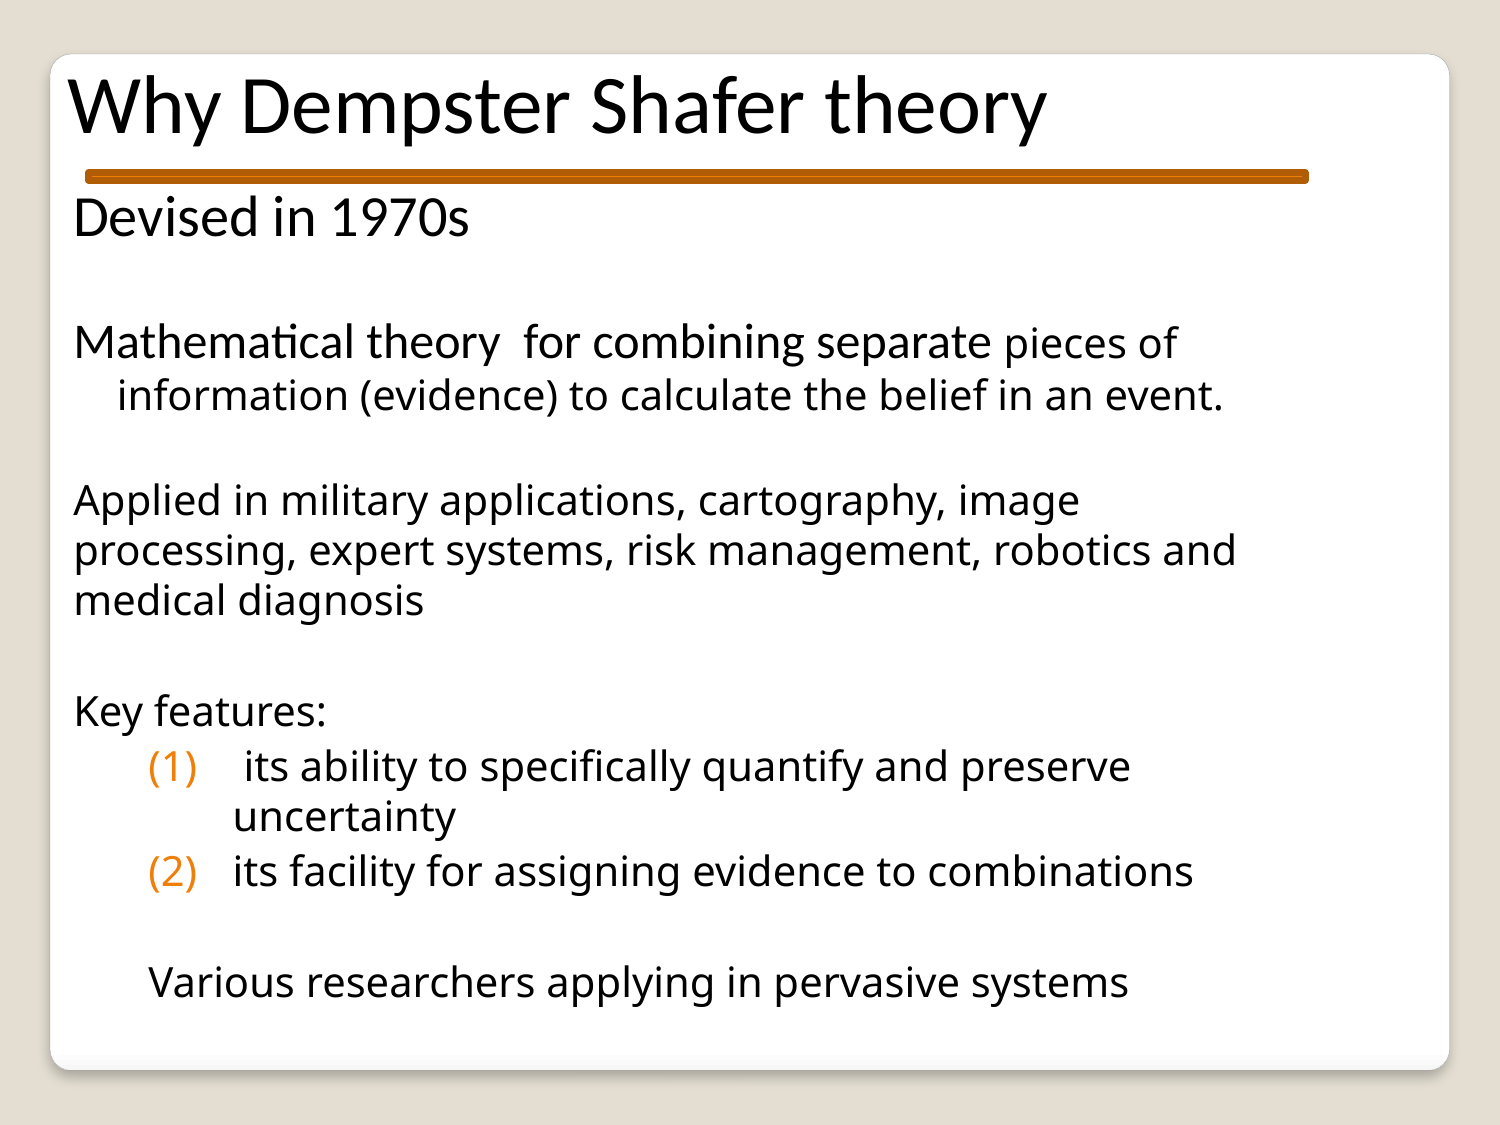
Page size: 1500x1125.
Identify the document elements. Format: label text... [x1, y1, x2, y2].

text_box Devised in 1970s Mathematical theory for combining separate pieces of information (evidence) to calculate the belief in an event. Applied in military applications, cartography, image processing, expert systems, risk management, robotics and medical diagnosis Key features: its ability to specifically quantify and preserve uncertainty its facility for assigning evidence to combinations Various researchers applying in pervasive systems [58, 170, 1316, 846]
text_box [85, 169, 1309, 184]
text_box Why Dempster Shafer theory [53, 42, 1425, 258]
